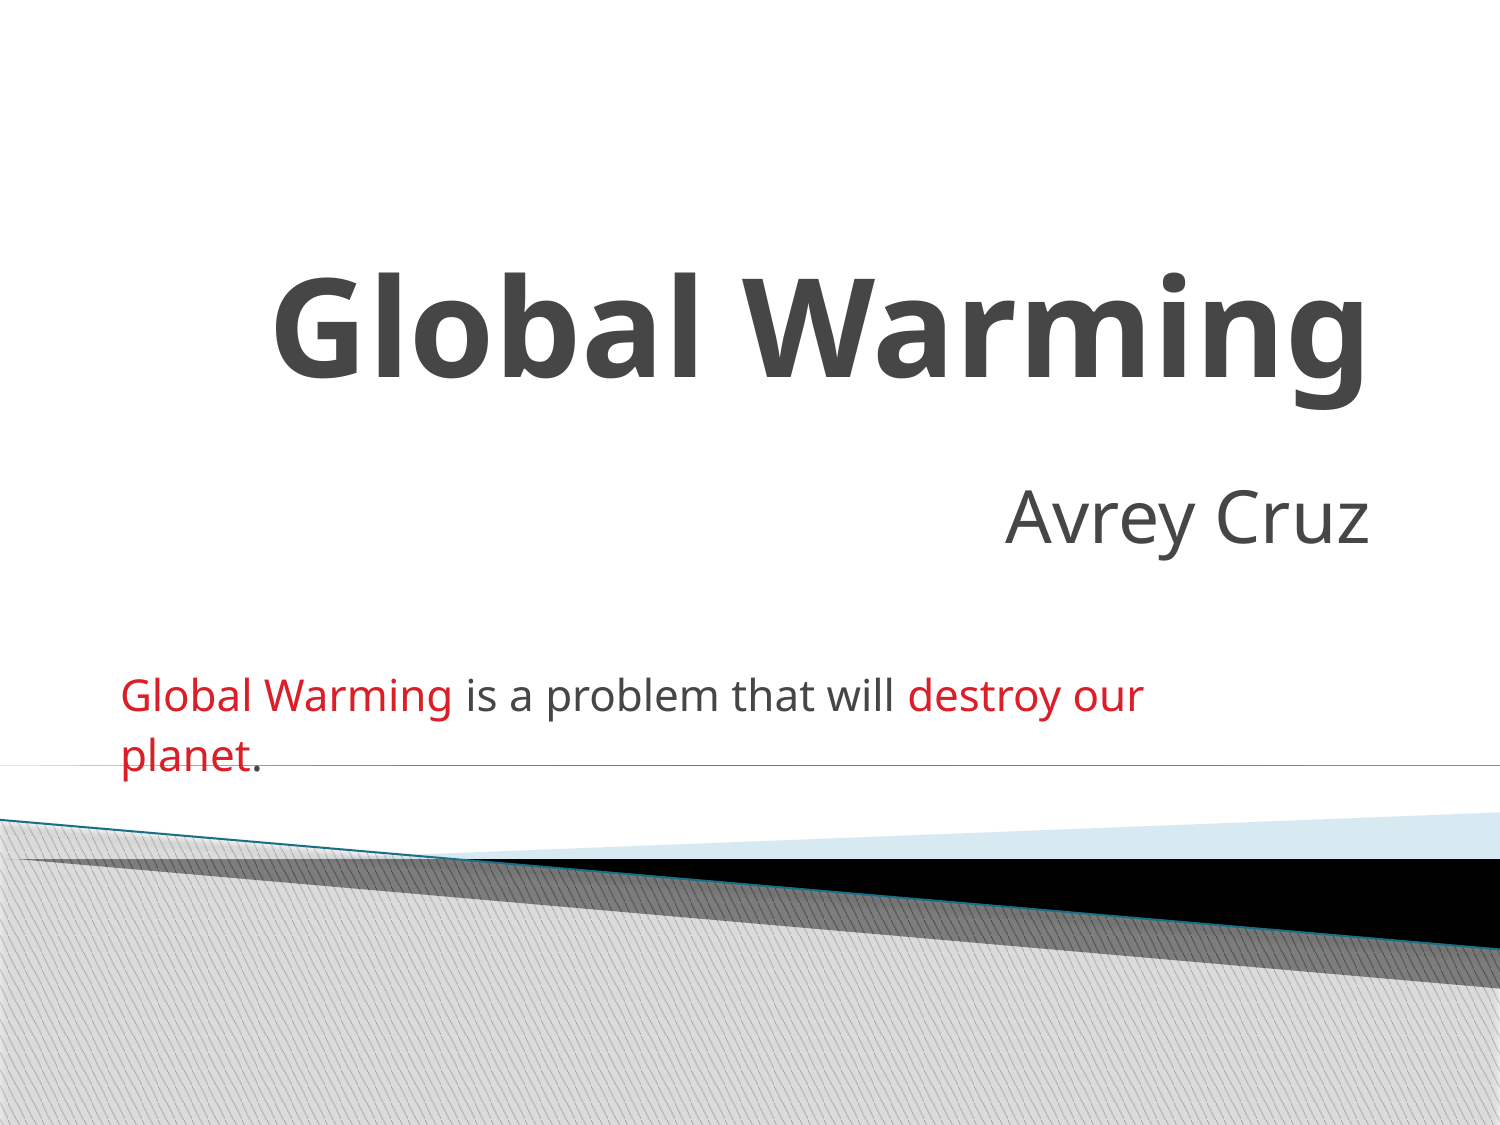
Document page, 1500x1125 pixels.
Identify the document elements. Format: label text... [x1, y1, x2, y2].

title Global Warming [112, 212, 1388, 413]
picture [5, 859, 1500, 989]
subtitle Avrey Cruz Global Warming is a problem that will destroy our planet. [112, 462, 1388, 790]
